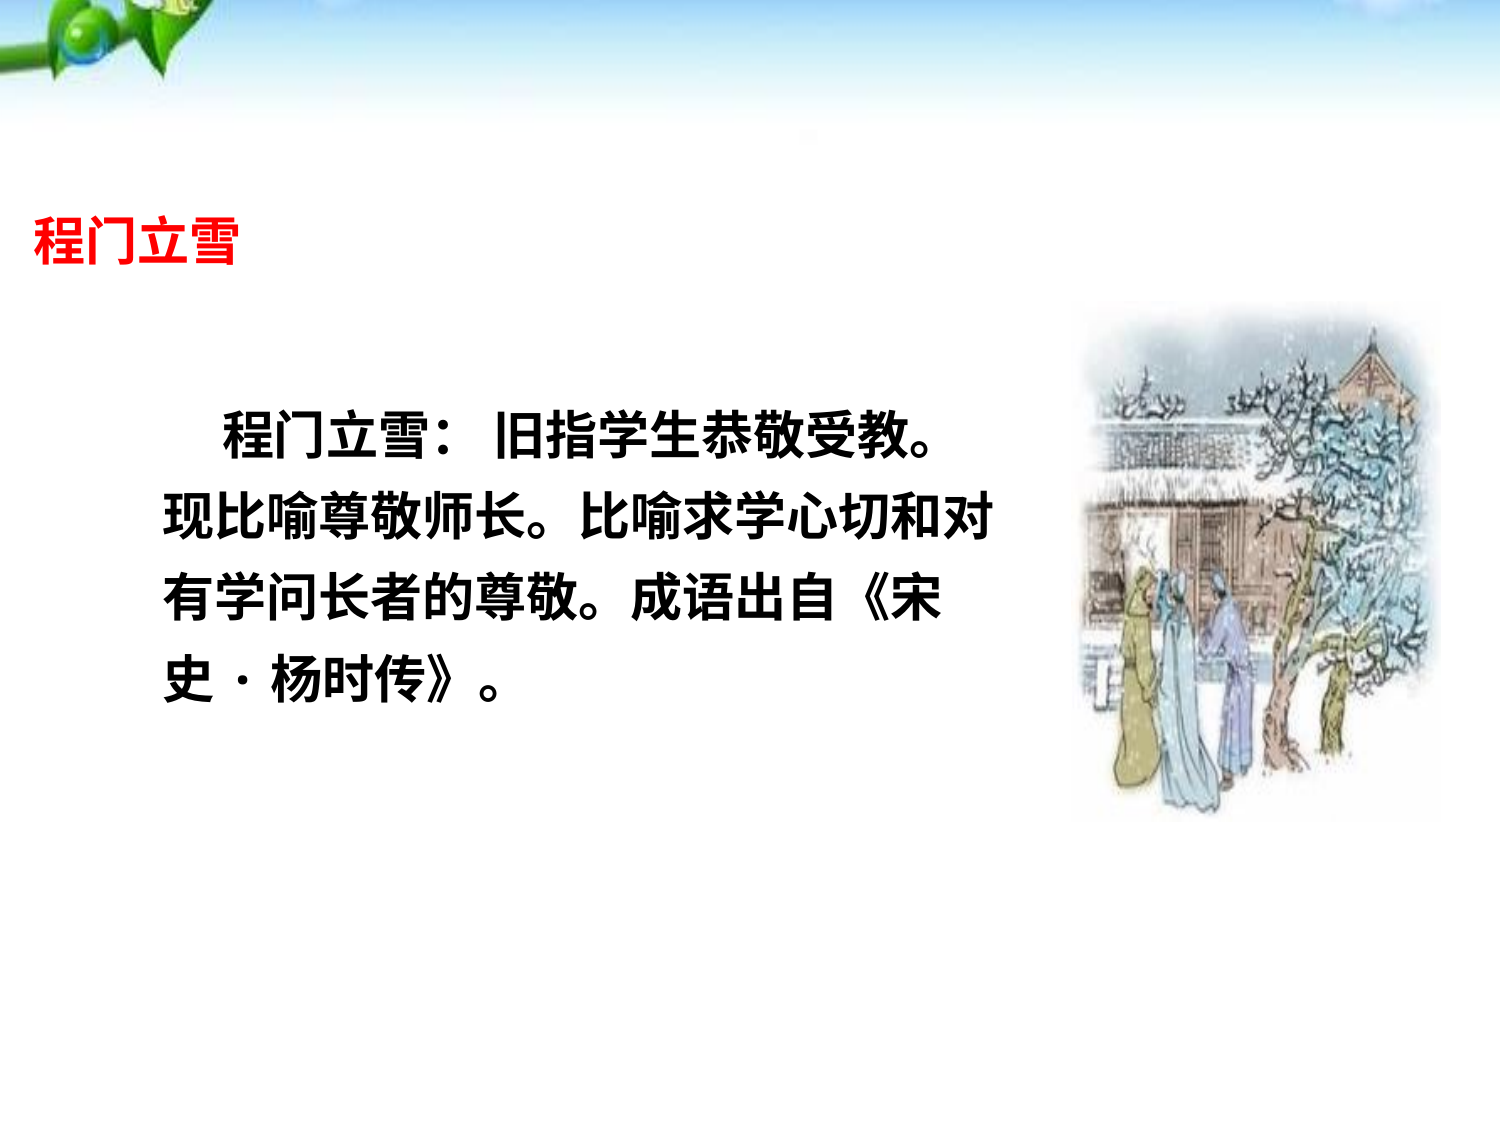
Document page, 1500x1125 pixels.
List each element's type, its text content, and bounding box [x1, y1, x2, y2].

text_box 程门立雪： 旧指学生恭敬受教。现比喻尊敬师长。比喻求学心切和对有学问长者的尊敬。成语出自《宋史·杨时传》。 [147, 376, 1026, 716]
picture [0, 0, 1500, 1125]
title 程门立雪 [0, 182, 275, 385]
